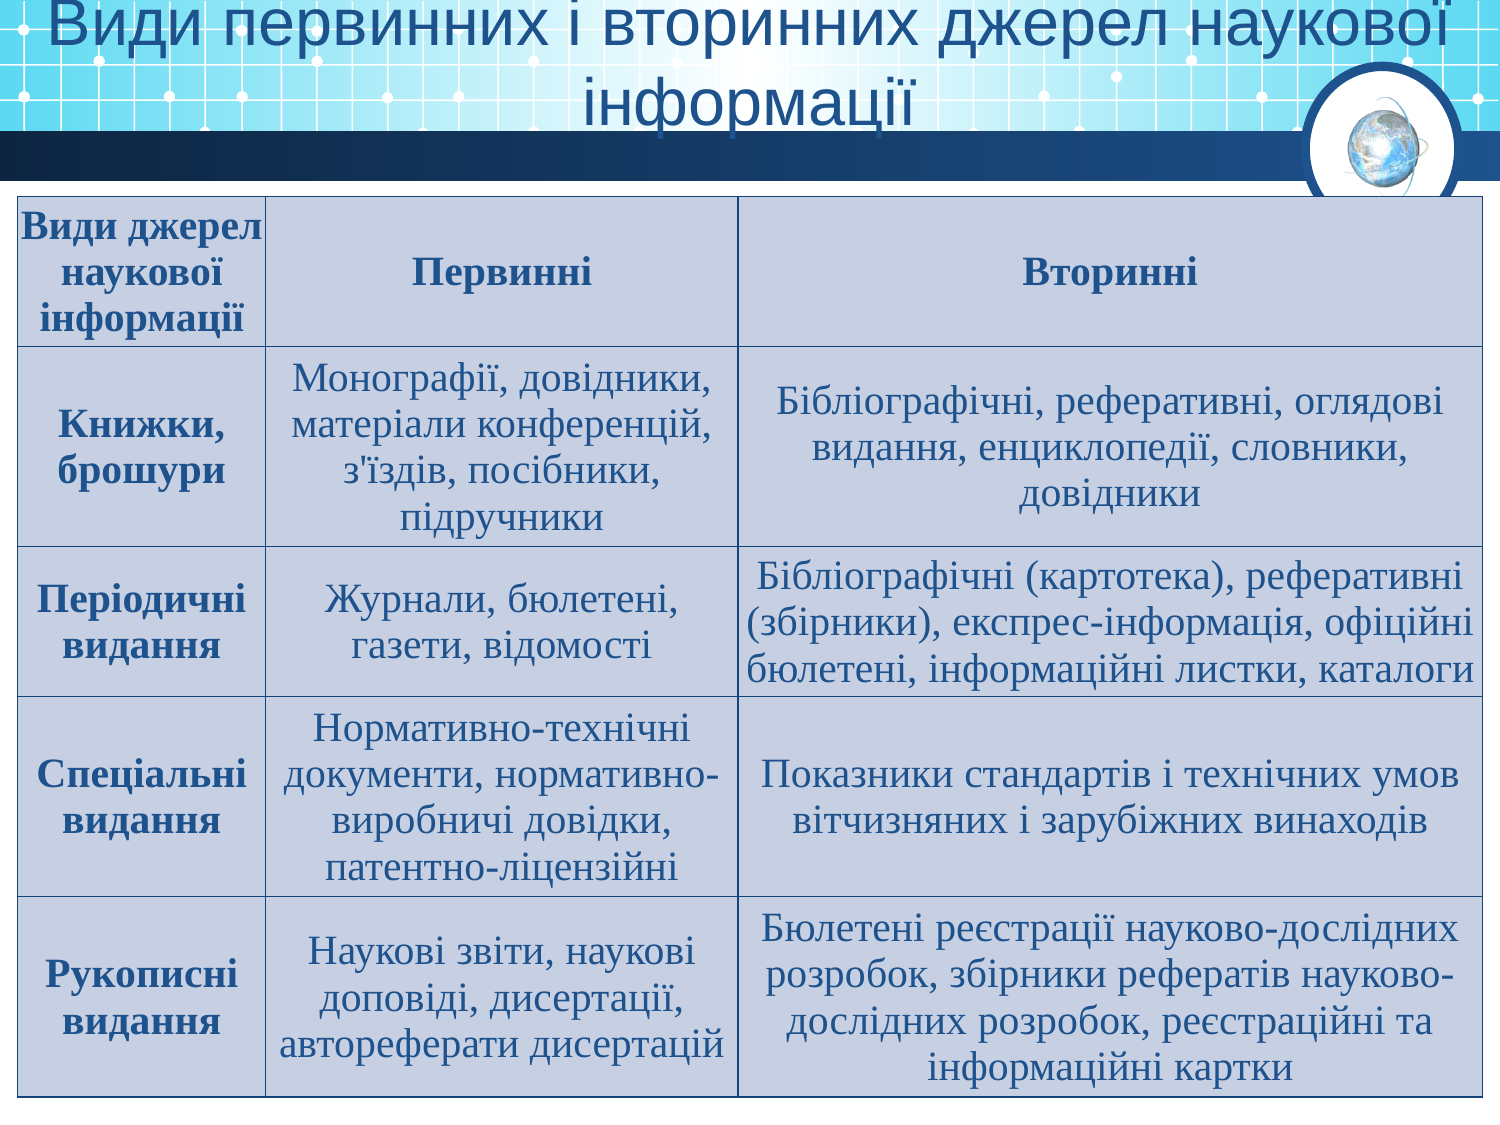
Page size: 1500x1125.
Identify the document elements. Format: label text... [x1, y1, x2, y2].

table_cell Періодичні видання [18, 547, 265, 696]
table_cell Показники стандартів і технічних умов вітчизняних і зарубіжних винаходів [739, 697, 1482, 896]
table_cell Наукові звіти, наукові доповіді, дисертації, автореферати дисертацій [266, 897, 737, 1096]
table_cell Бібліографічні (картотека), реферативні (збірники), експрес-інформація, офіційні бюлетені, інформаційні листки, каталоги [739, 547, 1482, 696]
text_box Види первинних і вторинних джерел наукової інформації [0, 0, 1500, 147]
table_cell Спеціальні видання [18, 697, 265, 896]
table_cell Книжки, брошури [18, 347, 265, 546]
table_header Вторинні [739, 197, 1482, 346]
table_cell Бібліографічні, реферативні, оглядові видання, енциклопедії, словники, довідники [739, 347, 1482, 546]
table_cell Нормативно-технічні документи, нормативно- виробничі довідки, патентно-ліцензійні [266, 697, 737, 896]
table_header Види джерел наукової інформації [18, 197, 265, 346]
table_cell Рукописні видання [18, 897, 265, 1096]
table_cell Журнали, бюлетені, газети, відомості [266, 547, 737, 696]
table_header Первинні [266, 197, 737, 346]
picture [1310, 147, 1454, 196]
table_cell Бюлетені реєстрації науково-дослідних розробок, збірники рефератів науково-дослідних розробок, реєстраційні та інформаційні картки [739, 897, 1482, 1096]
table_cell Монографії, довідники, матеріали конференцій, з'їздів, посібники, підручники [266, 347, 737, 546]
